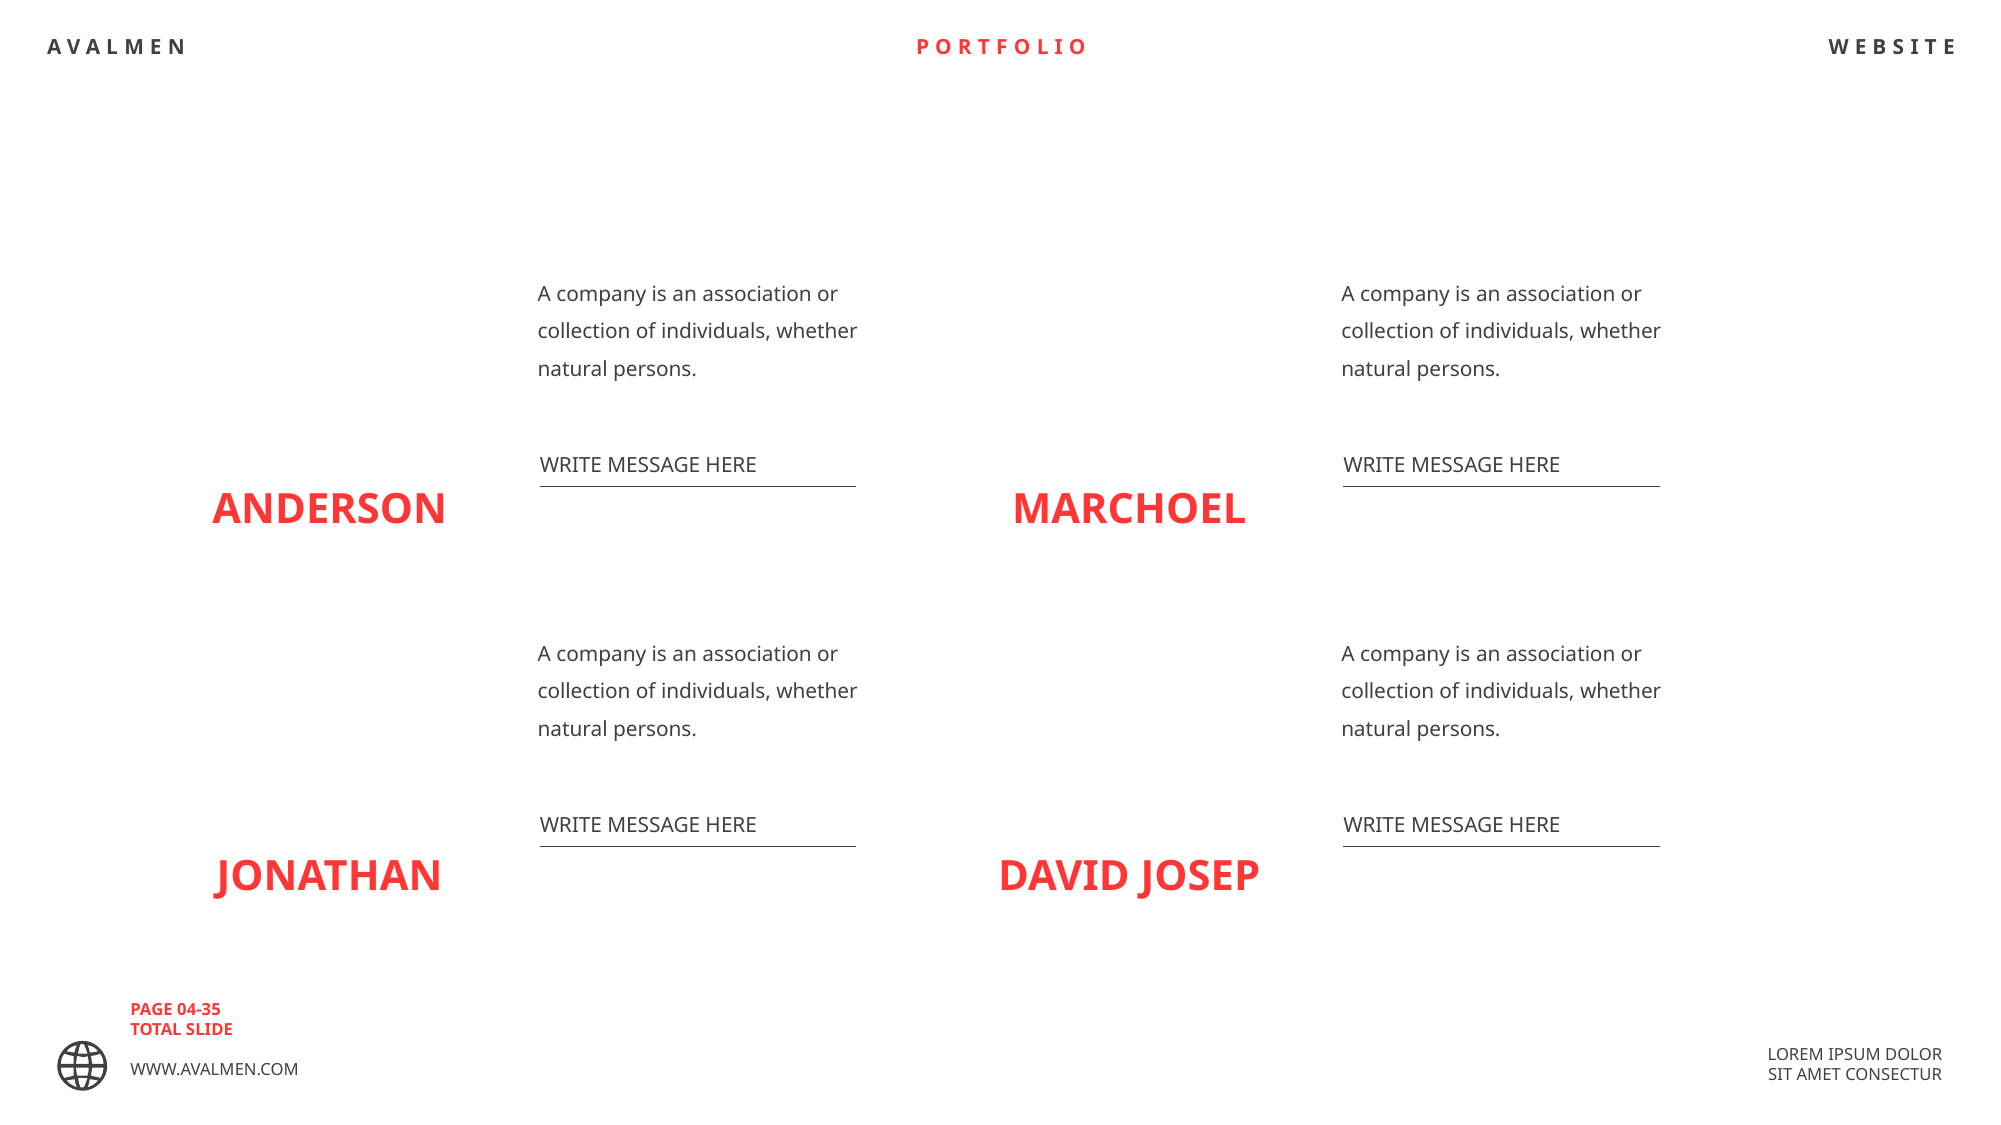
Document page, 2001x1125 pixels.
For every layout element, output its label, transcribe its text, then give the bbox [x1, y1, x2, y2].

text_box ANDERSON [132, 474, 528, 540]
text_box WRITE MESSAGE HERE [1328, 803, 1579, 845]
text_box WRITE MESSAGE HERE [1328, 443, 1579, 485]
text_box AVALMEN [32, 25, 236, 71]
text_box A company is an association or collection of individuals, whether natural persons. [1326, 260, 1700, 348]
text_box WRITE MESSAGE HERE [525, 803, 775, 845]
picture [974, 218, 1290, 534]
text_box DAVID JOSEP [931, 841, 1327, 907]
text_box A company is an association or collection of individuals, whether natural persons. [522, 260, 896, 348]
picture [174, 218, 490, 534]
text_box A company is an association or collection of individuals, whether natural persons. [522, 620, 896, 708]
picture [974, 581, 1290, 896]
text_box WEBSITE [1766, 25, 1970, 71]
text_box A company is an association or collection of individuals, whether natural persons. [1326, 620, 1700, 708]
text_box MARCHOEL [931, 474, 1327, 540]
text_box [57, 991, 341, 1101]
text_box PORTFOLIO [893, 25, 1109, 71]
text_box JONATHAN [132, 841, 528, 907]
picture [174, 581, 490, 896]
text_box WRITE MESSAGE HERE [525, 443, 775, 485]
text_box LOREM IPSUM DOLOR SIT AMET CONSECTUR [1731, 1036, 1958, 1091]
